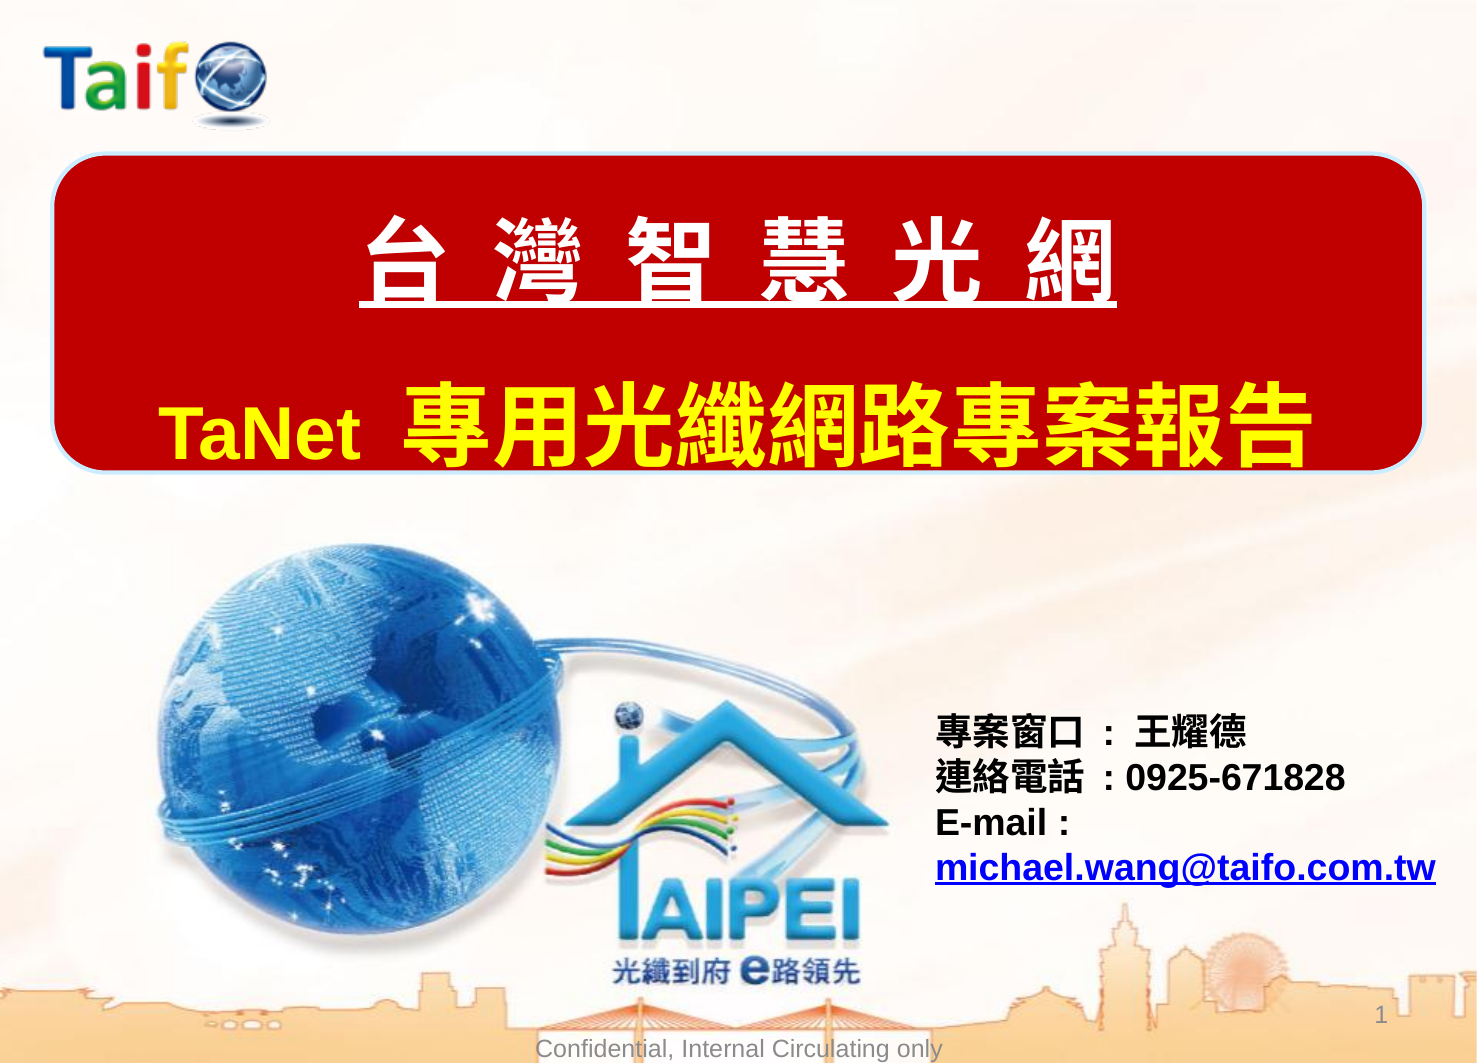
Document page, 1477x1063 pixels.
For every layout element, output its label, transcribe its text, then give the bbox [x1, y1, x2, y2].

text_box 專案窗口 : 王耀德 連絡電話 : 0925-671828 E-mail : michael.wang@taifo.com.tw [920, 754, 1477, 886]
text_box 台 灣 智 慧 光 網 TaNet 專用光纖網路專案報告 [50, 151, 1427, 475]
slide_number 1 [1058, 985, 1403, 1042]
footer Confidential, Internal Circulating only [505, 1028, 974, 1063]
picture [0, 0, 1477, 1063]
